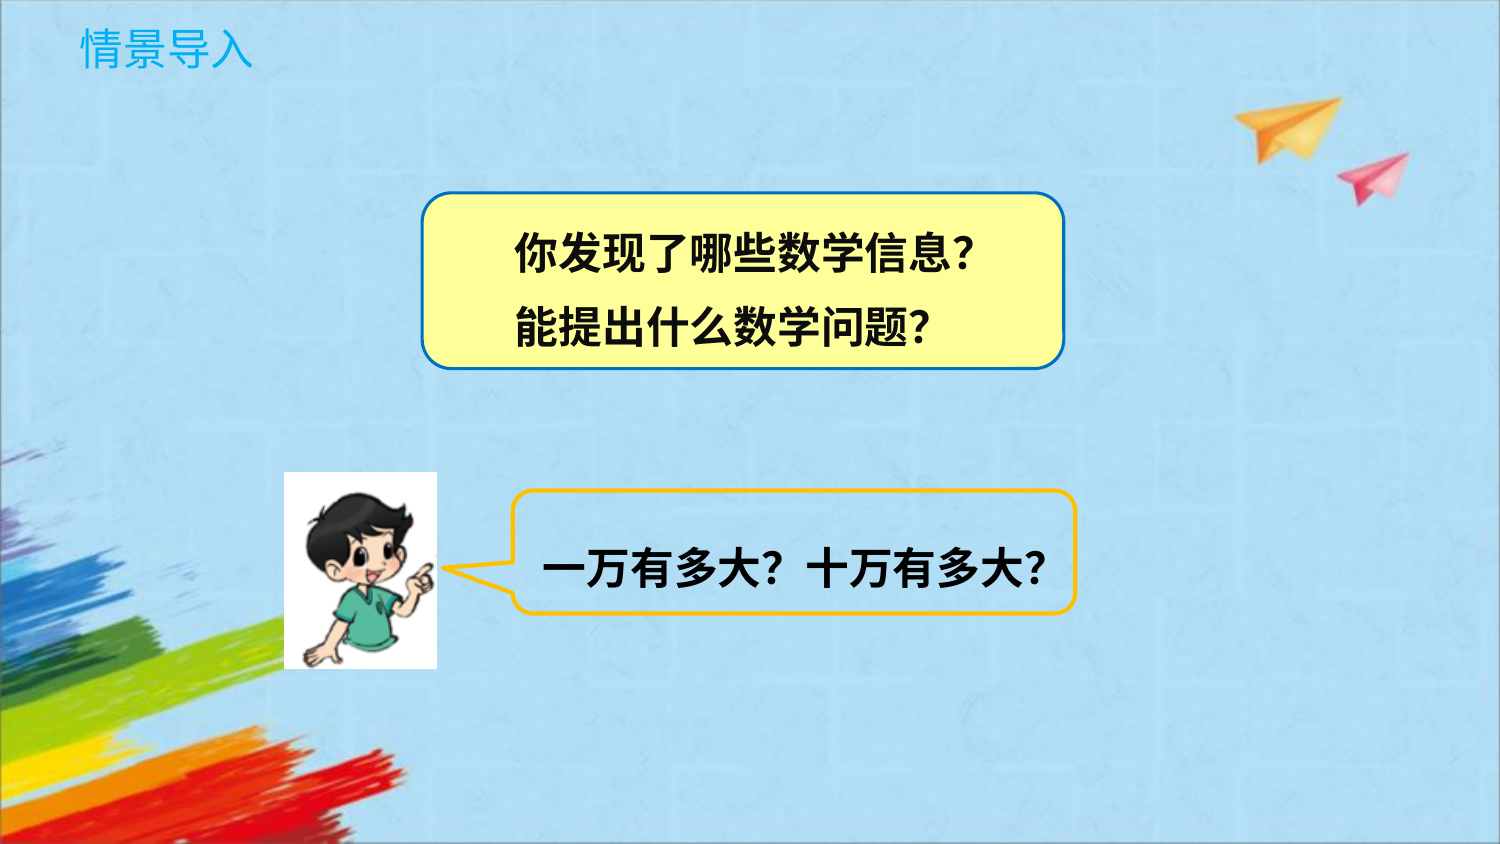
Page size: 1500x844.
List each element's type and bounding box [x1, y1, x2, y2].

text_box [283, 472, 1188, 670]
picture [0, 0, 1500, 844]
text_box [421, 192, 1065, 374]
